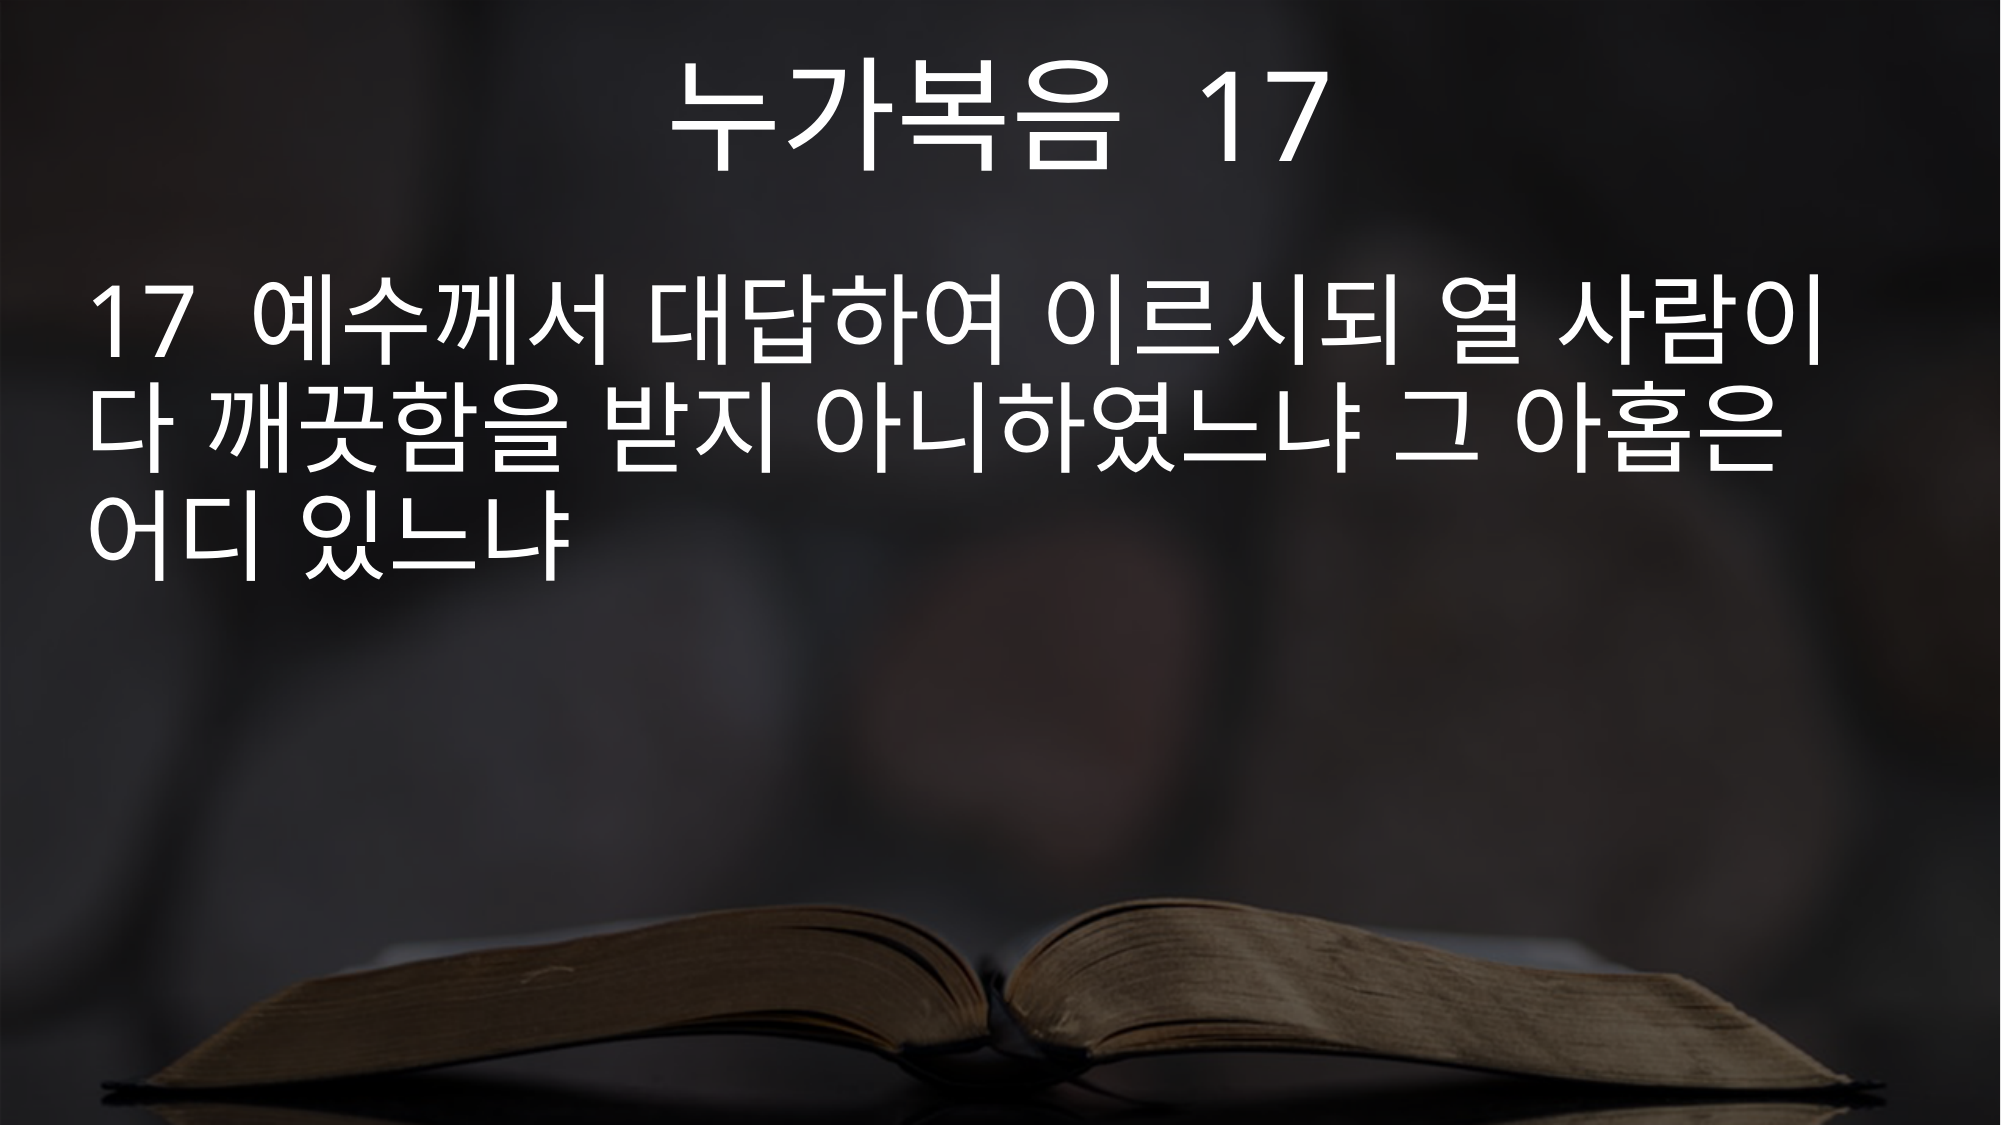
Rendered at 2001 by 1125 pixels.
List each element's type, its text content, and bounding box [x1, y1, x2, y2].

picture [0, 0, 2001, 1125]
list 17 예수께서 대답하여 이르시되 열 사람이 다 깨끗함을 받지 아니하였느냐 그 아홉은 어디 있느냐 [69, 263, 1953, 423]
footer 누가복음 17 [0, 32, 2000, 192]
